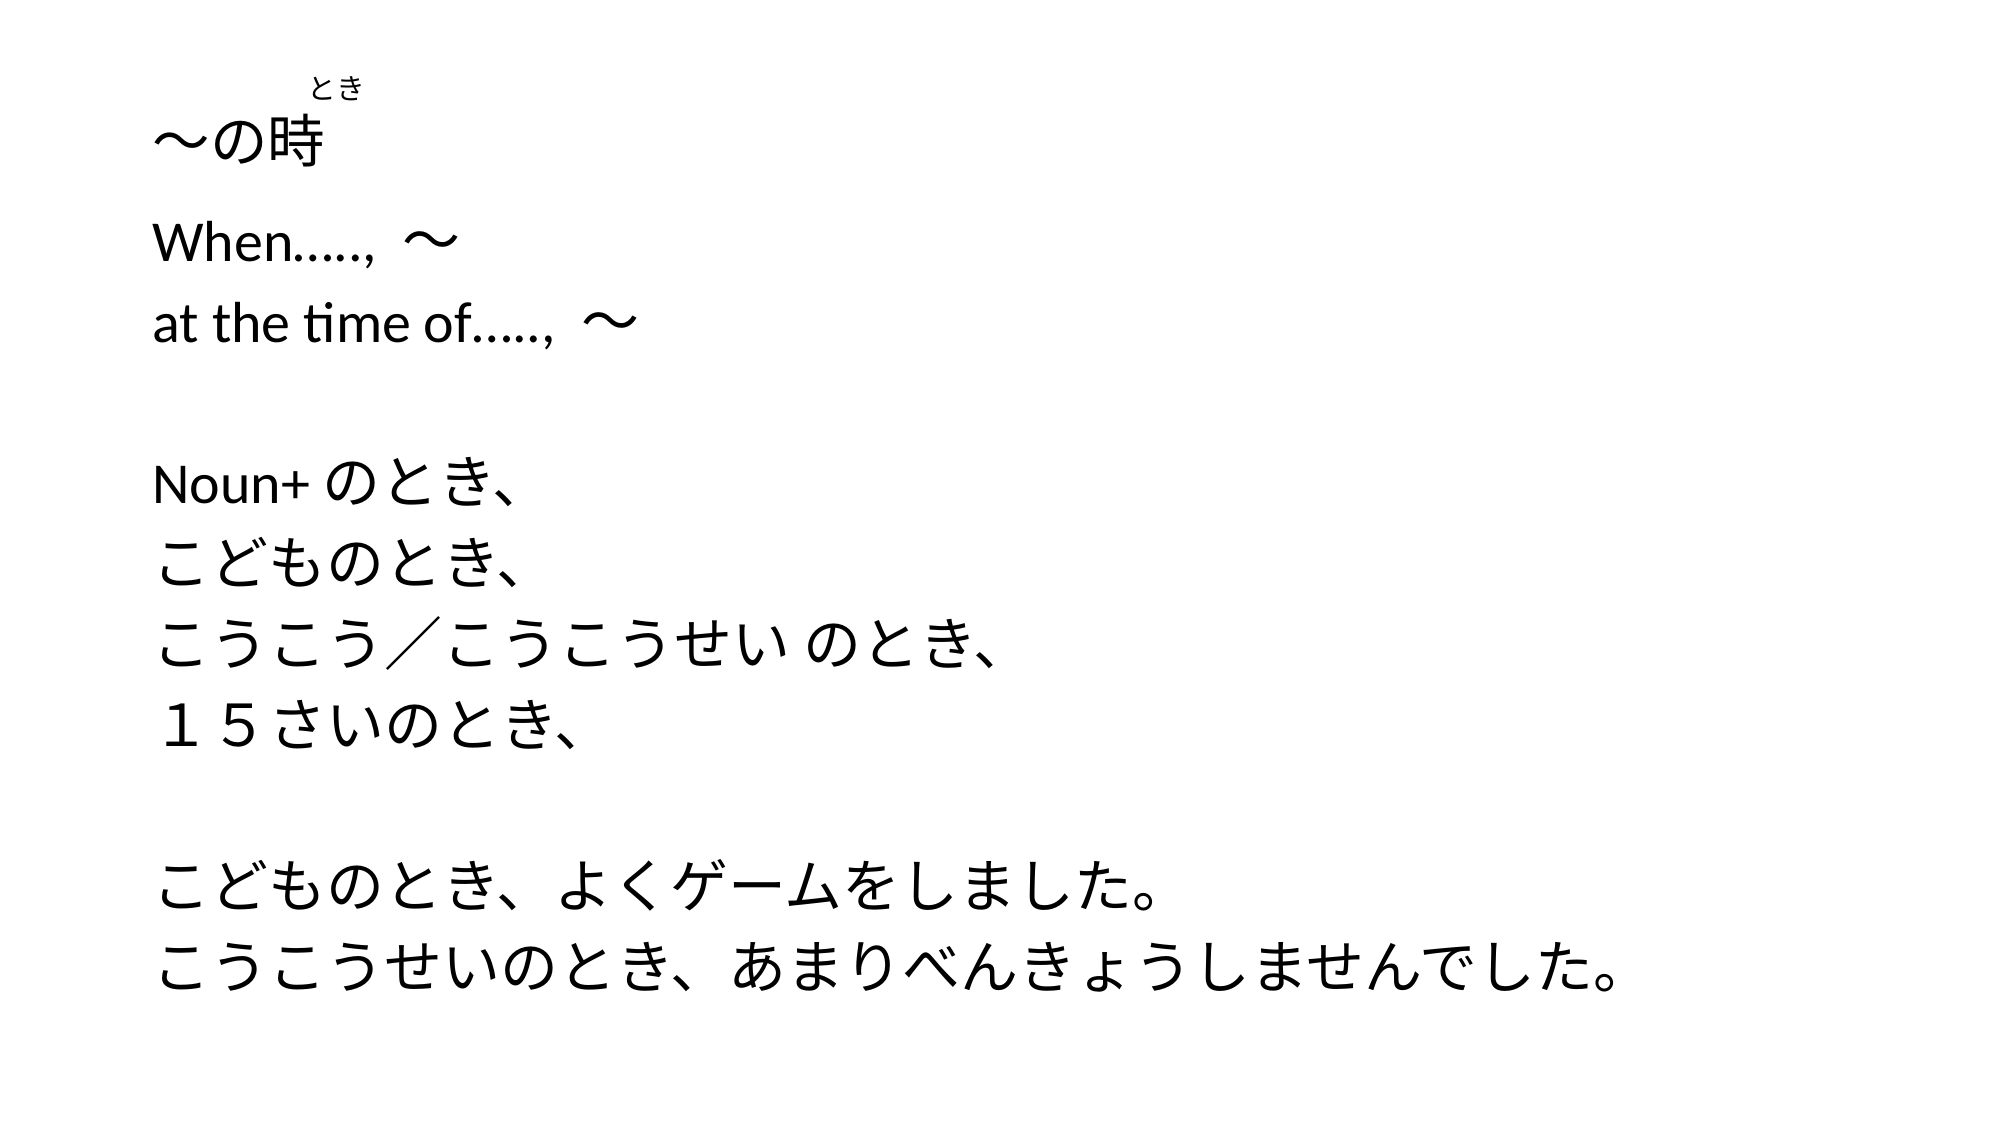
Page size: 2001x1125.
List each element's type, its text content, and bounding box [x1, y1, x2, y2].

list When….., ～ at the time of….., ～ Noun+のとき、 こどものとき、 こうこう／こうこうせい のとき、 １５さいのとき、 こどものとき、よくゲームをしました。 こうこうせいのとき、あまりべんきょうしませんでした。 [137, 203, 1863, 1014]
title とき ～の時 [137, 37, 1863, 183]
